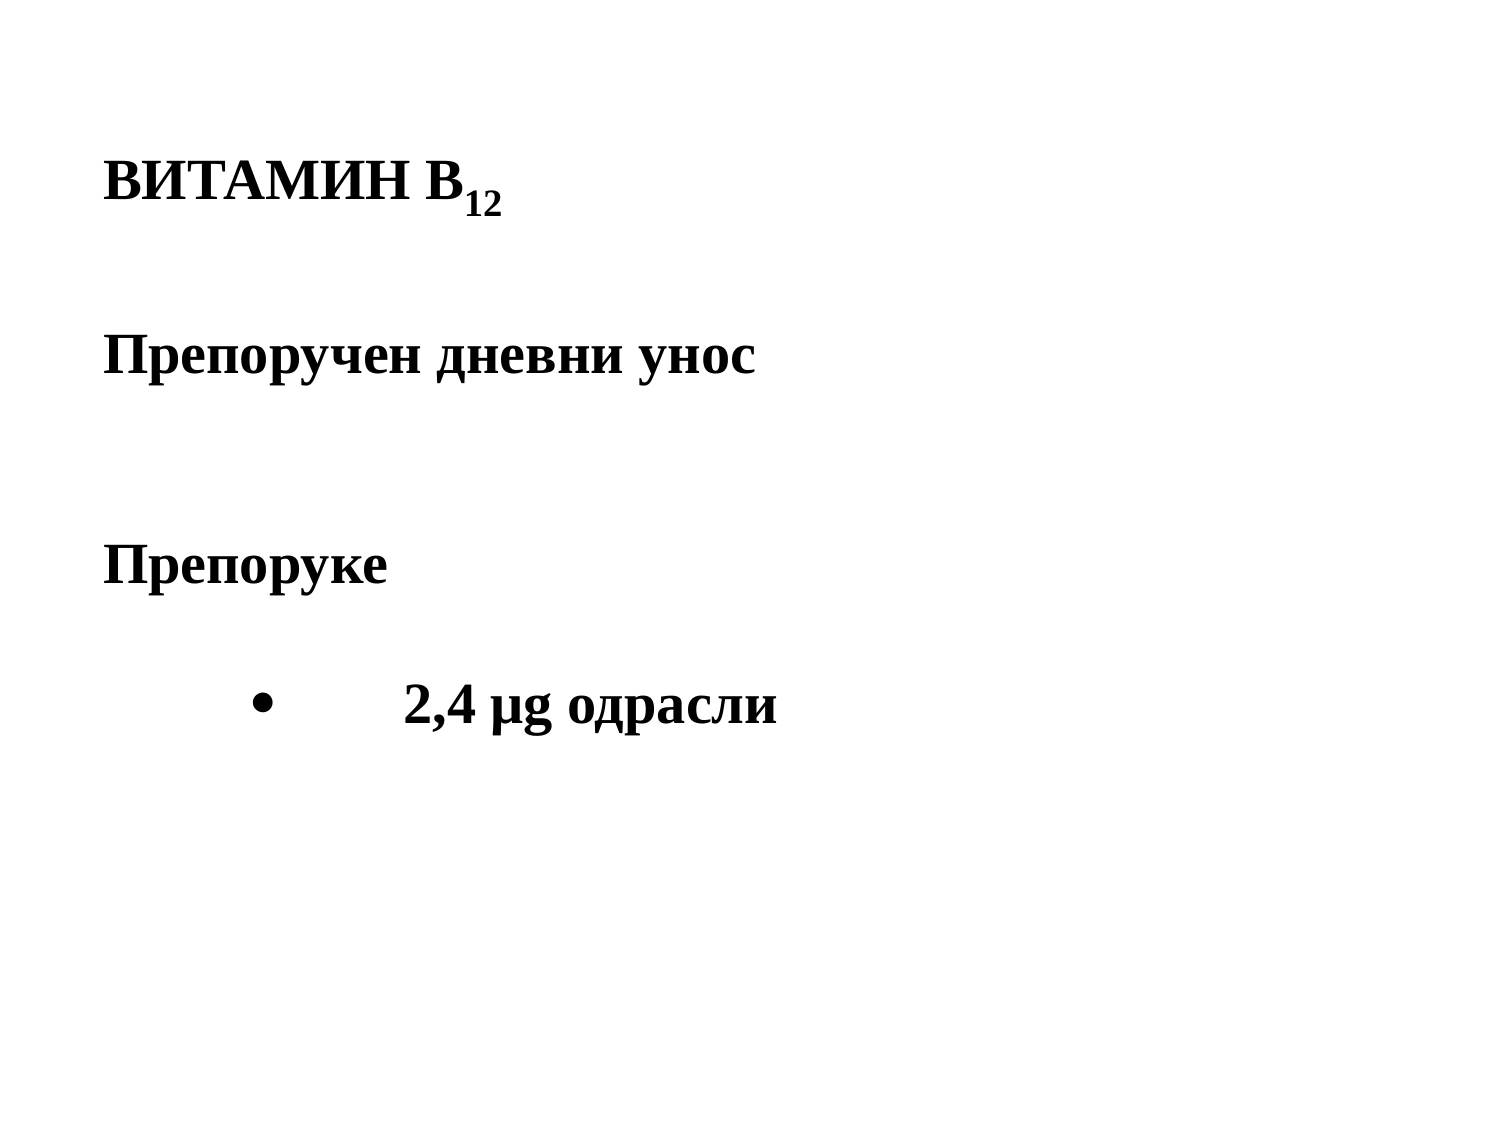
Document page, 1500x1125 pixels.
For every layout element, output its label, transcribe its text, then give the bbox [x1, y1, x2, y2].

text_box ВИТАМИН B12 Препоручен дневни унос Препоруке · 2,4 μg одрасли [88, 125, 1351, 893]
